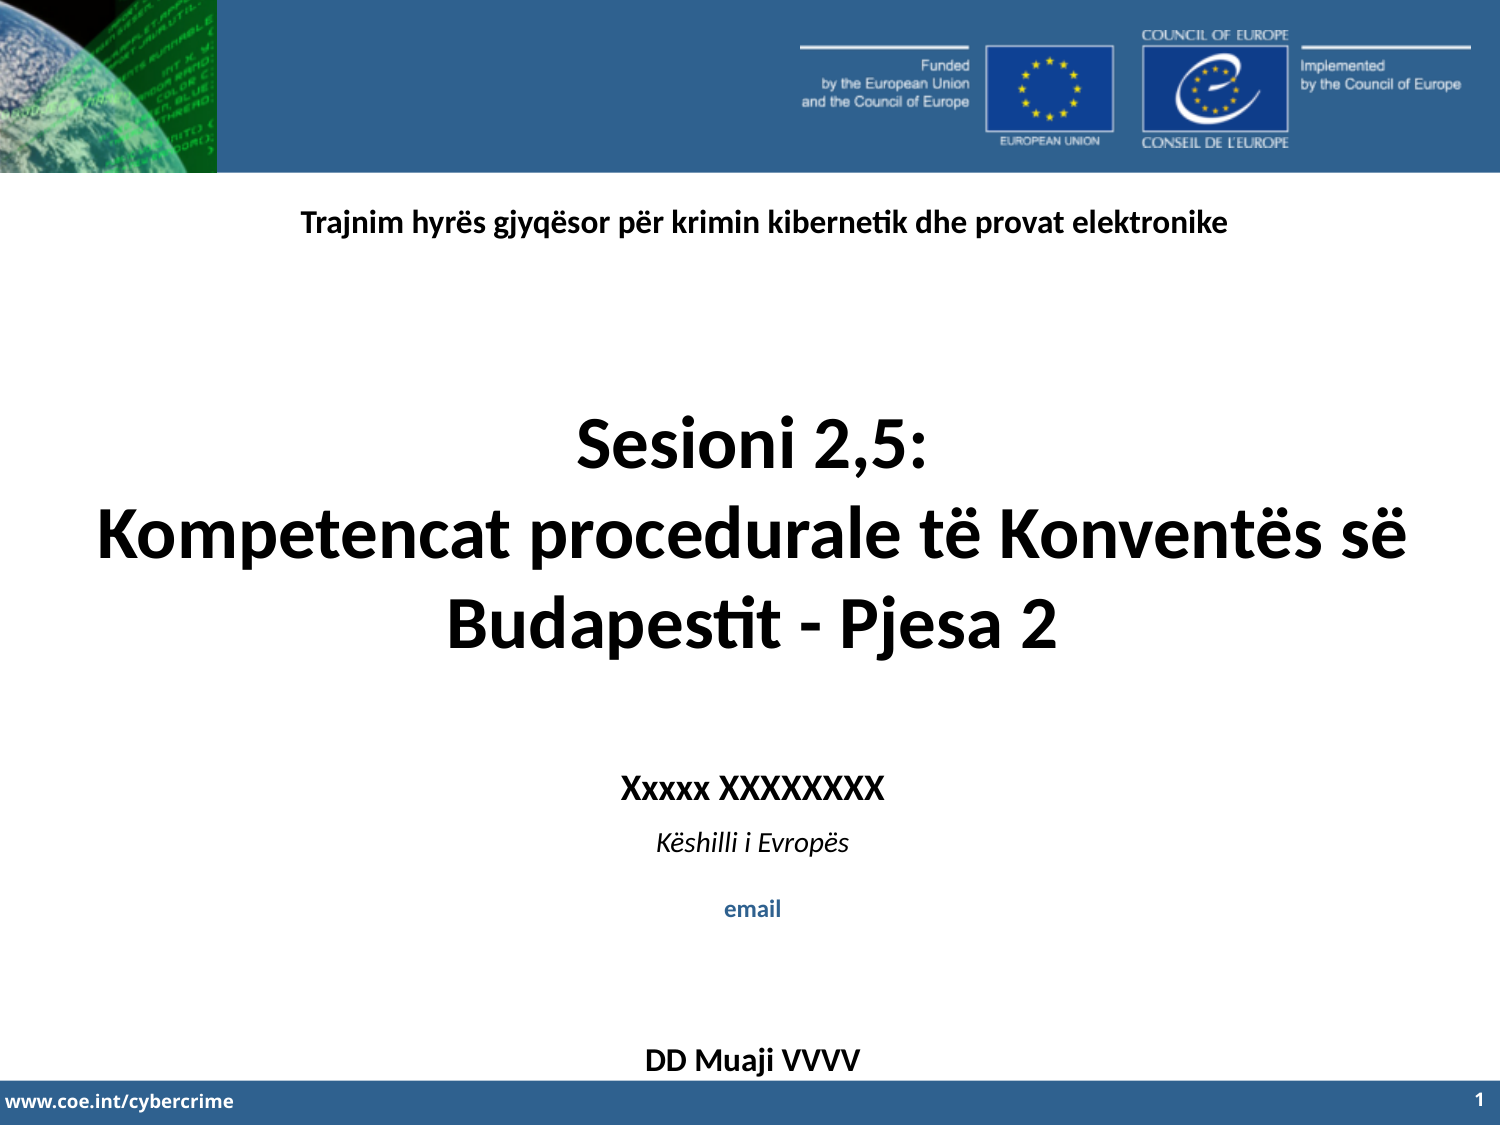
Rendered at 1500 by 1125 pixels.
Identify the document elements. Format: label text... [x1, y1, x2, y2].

picture [0, 1, 217, 173]
text_box Sesioni 2,5: Kompetencat procedurale të Konventës së Budapestit - Pjesa 2 Xxxxx XXXXXXXX Këshilli i Evropës email DD Muaji VVVV [47, 385, 1459, 1086]
text_box Trajnim hyrës gjyqësor për krimin kibernetik dhe provat elektronike [59, 193, 1471, 248]
picture [799, 30, 1471, 148]
